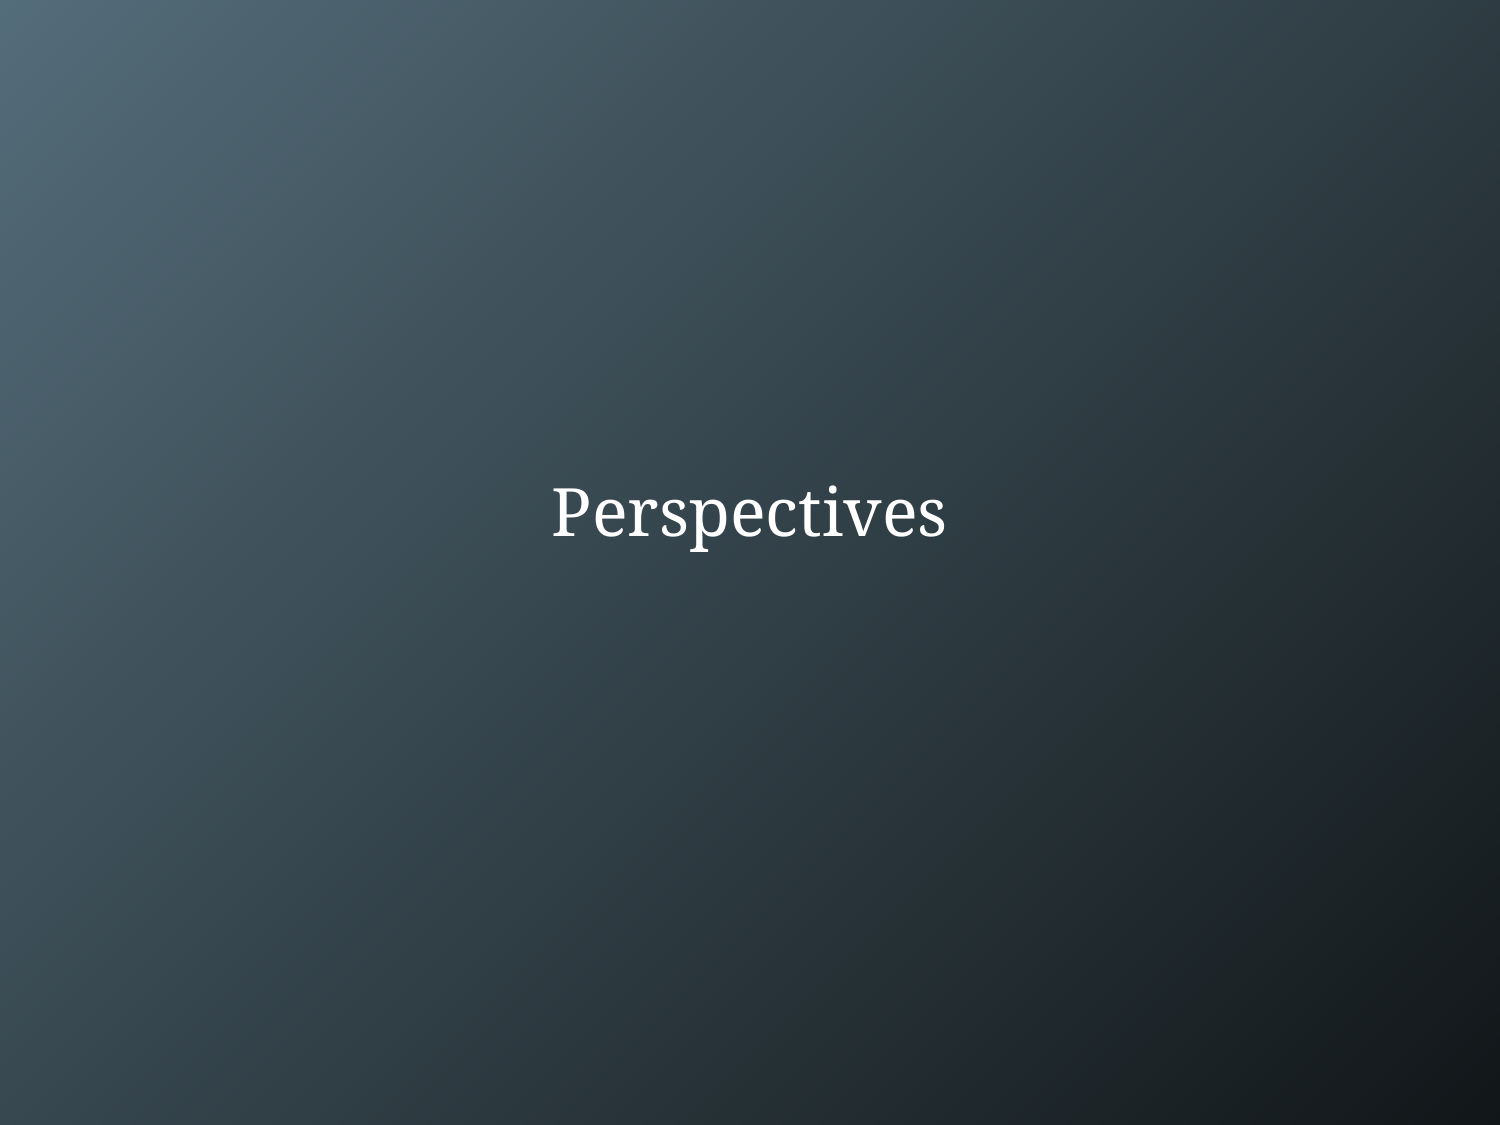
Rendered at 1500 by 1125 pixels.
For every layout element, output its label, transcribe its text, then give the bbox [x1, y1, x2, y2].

title Perspectives [112, 326, 1388, 693]
